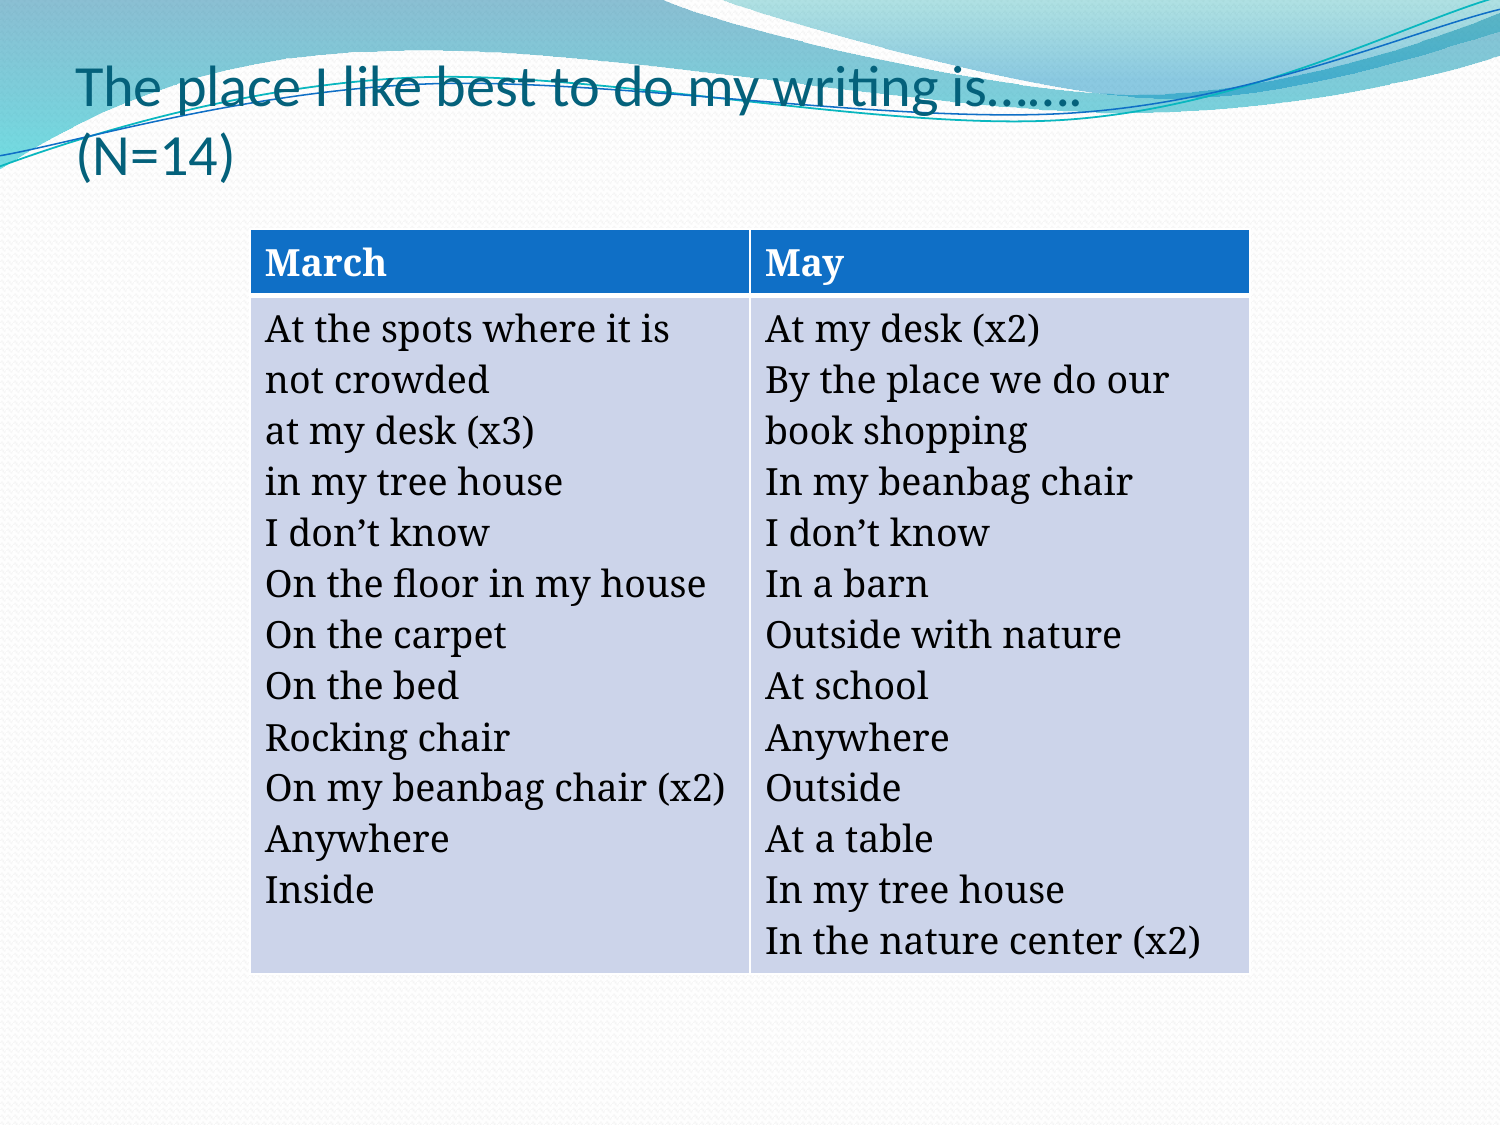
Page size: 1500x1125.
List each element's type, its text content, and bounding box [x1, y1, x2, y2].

table_header March [251, 230, 749, 293]
table_cell At the spots where it is not crowded at my desk (x3) in my tree house I don’t know On the floor in my house On the carpet On the bed Rocking chair On my beanbag chair (x2) Anywhere Inside [251, 298, 749, 973]
title The place I like best to do my writing is……. (N=14) [75, 37, 1425, 188]
table_cell At my desk (x2) By the place we do our book shopping In my beanbag chair I don’t know In a barn Outside with nature At school Anywhere Outside At a table In my tree house In the nature center (x2) [751, 298, 1249, 973]
list [75, 317, 1425, 1038]
table_header May [751, 230, 1249, 293]
